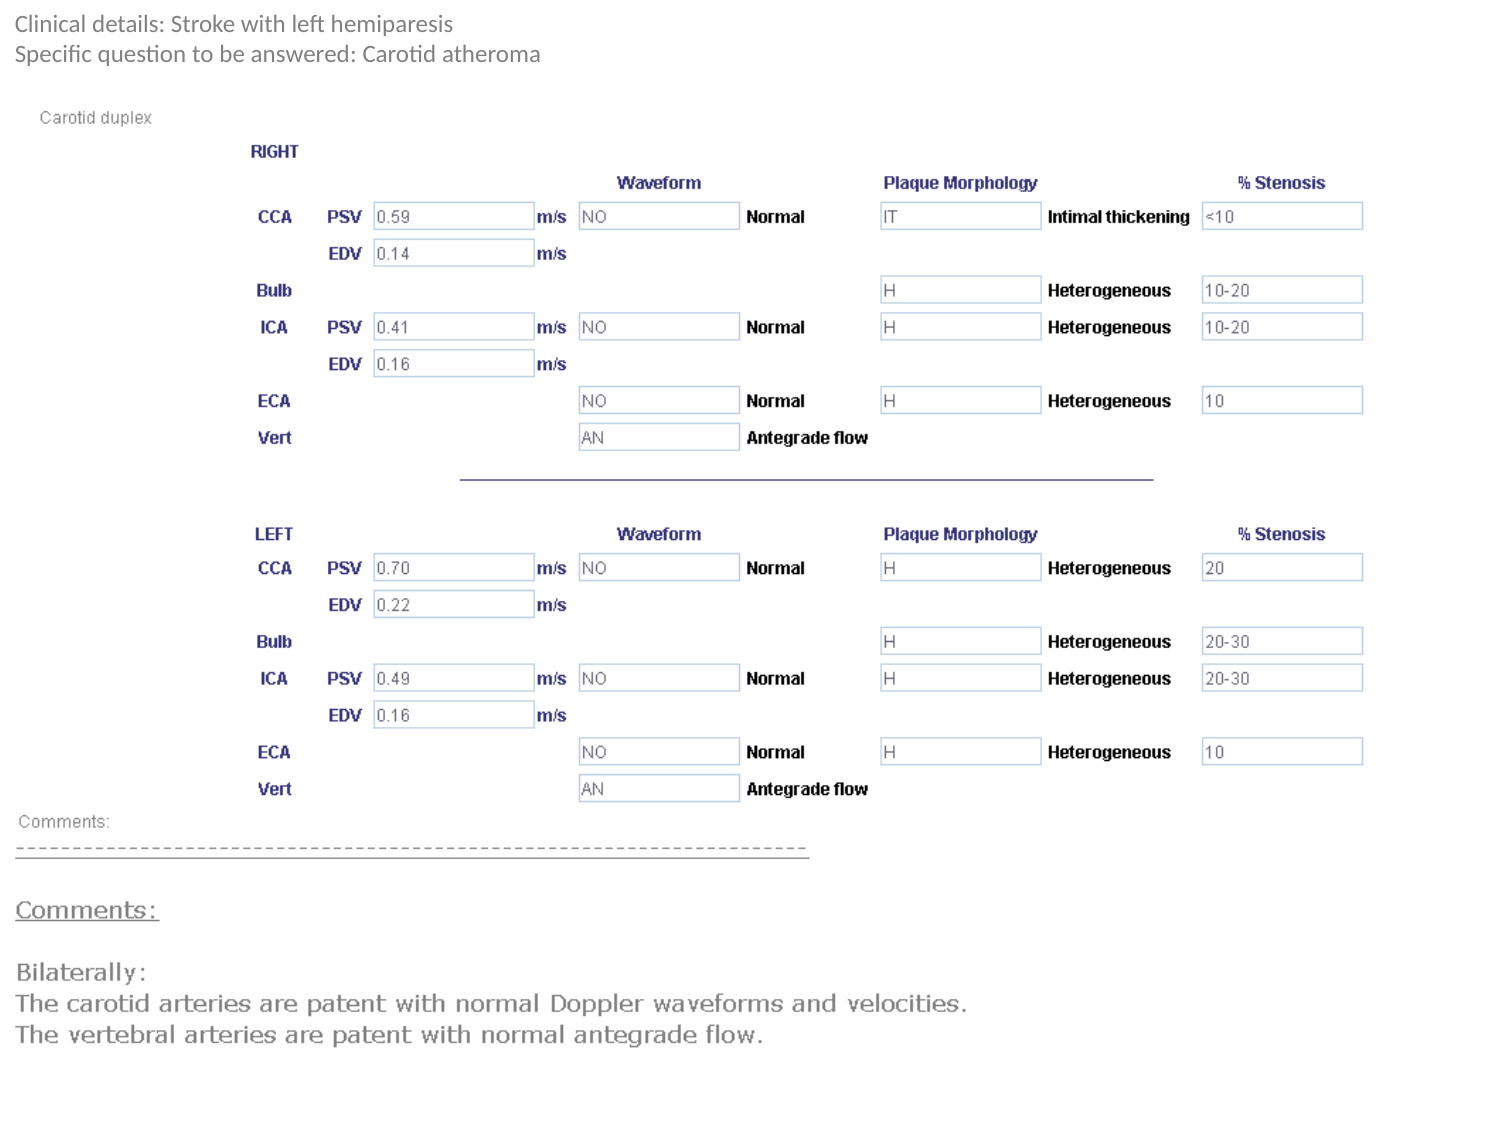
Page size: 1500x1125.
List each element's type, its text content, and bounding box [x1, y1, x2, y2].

picture [14, 107, 1372, 1056]
text_box Clinical details: Stroke with left hemiparesis Specific question to be answered: Carotid atheroma [0, 0, 1139, 75]
